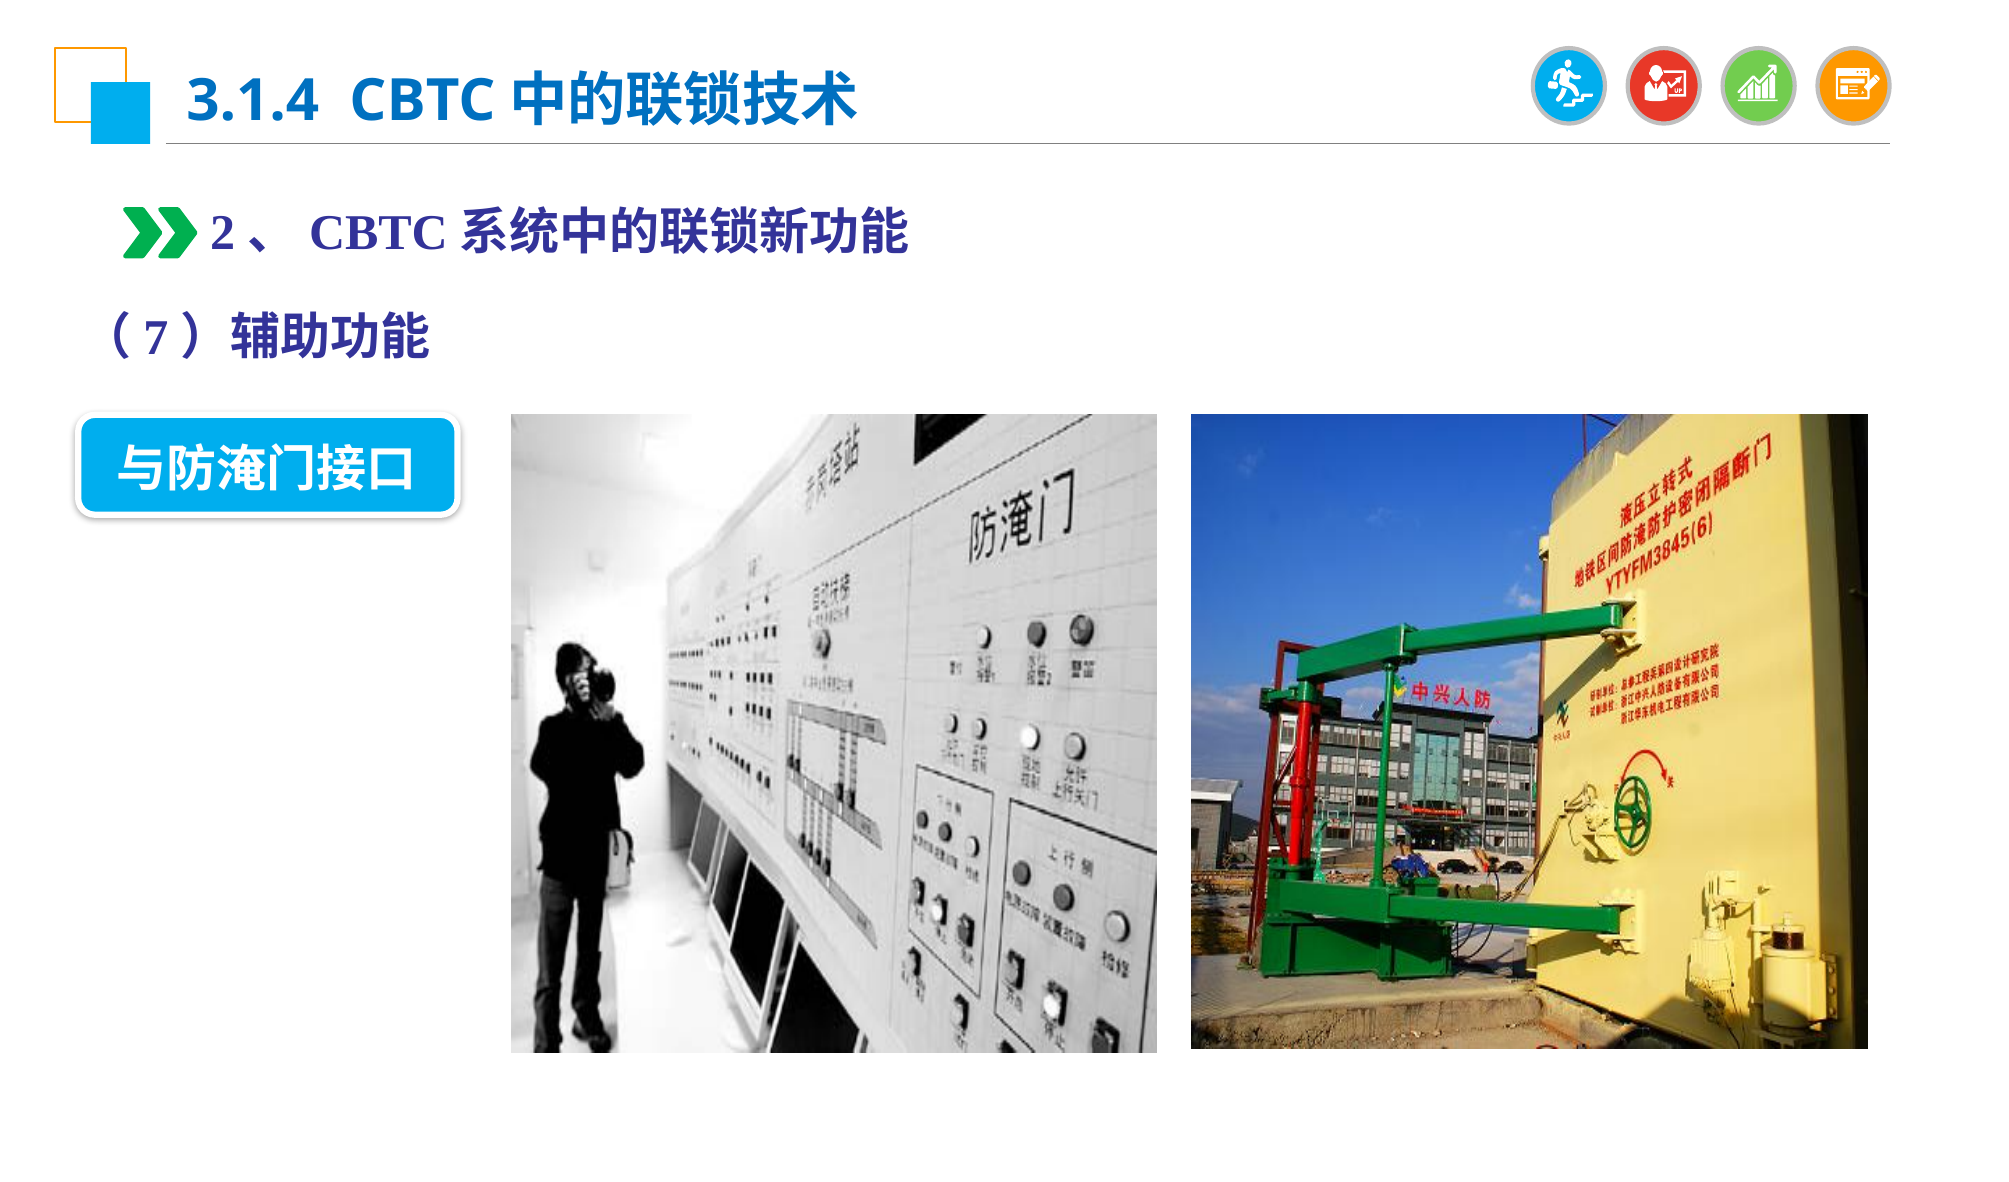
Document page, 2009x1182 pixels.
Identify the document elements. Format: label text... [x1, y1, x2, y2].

text_box （7）辅助功能 [66, 297, 1426, 373]
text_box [77, 414, 458, 515]
picture [511, 414, 1157, 1054]
picture [1191, 414, 1869, 1049]
text_box 3.1.4 CBTC中的联锁技术 [165, 51, 880, 142]
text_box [124, 191, 970, 269]
